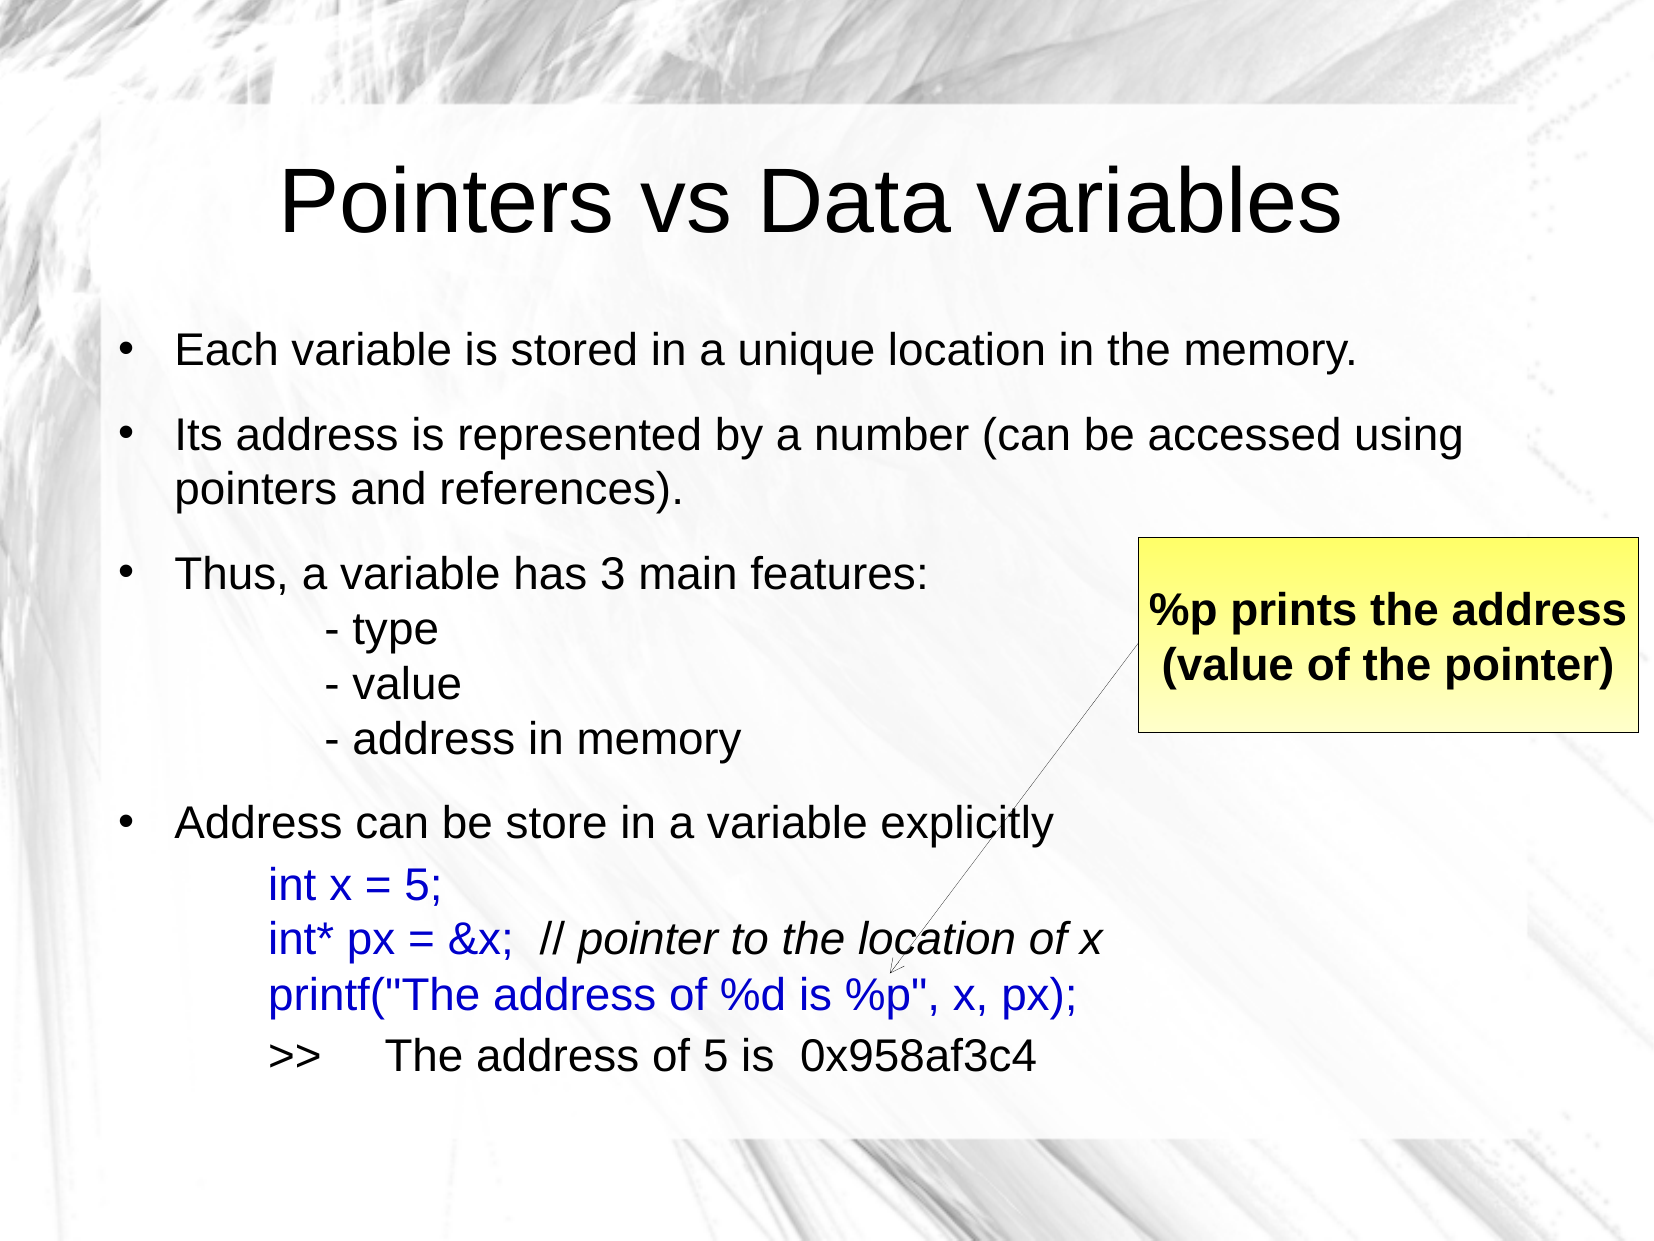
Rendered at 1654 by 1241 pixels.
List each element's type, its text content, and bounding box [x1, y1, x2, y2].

text_box %p prints the address (value of the pointer) [1138, 537, 1639, 733]
text_box [889, 643, 1139, 974]
list Each variable is stored in a unique location in the memory. Its address is represented by a number (can be accessed using pointers and references). Thus, a variable has 3 main features: - type - value - address in memory Address can be store in a variable explicitly int x = 5; int* px = &x; // pointer to the location of x printf("The address of %d is %p", x, px); >> The address of 5 is 0x958af3c4 [118, 319, 1571, 1109]
title Pointers vs Data variables [118, 112, 1506, 281]
picture [0, 0, 1654, 1241]
